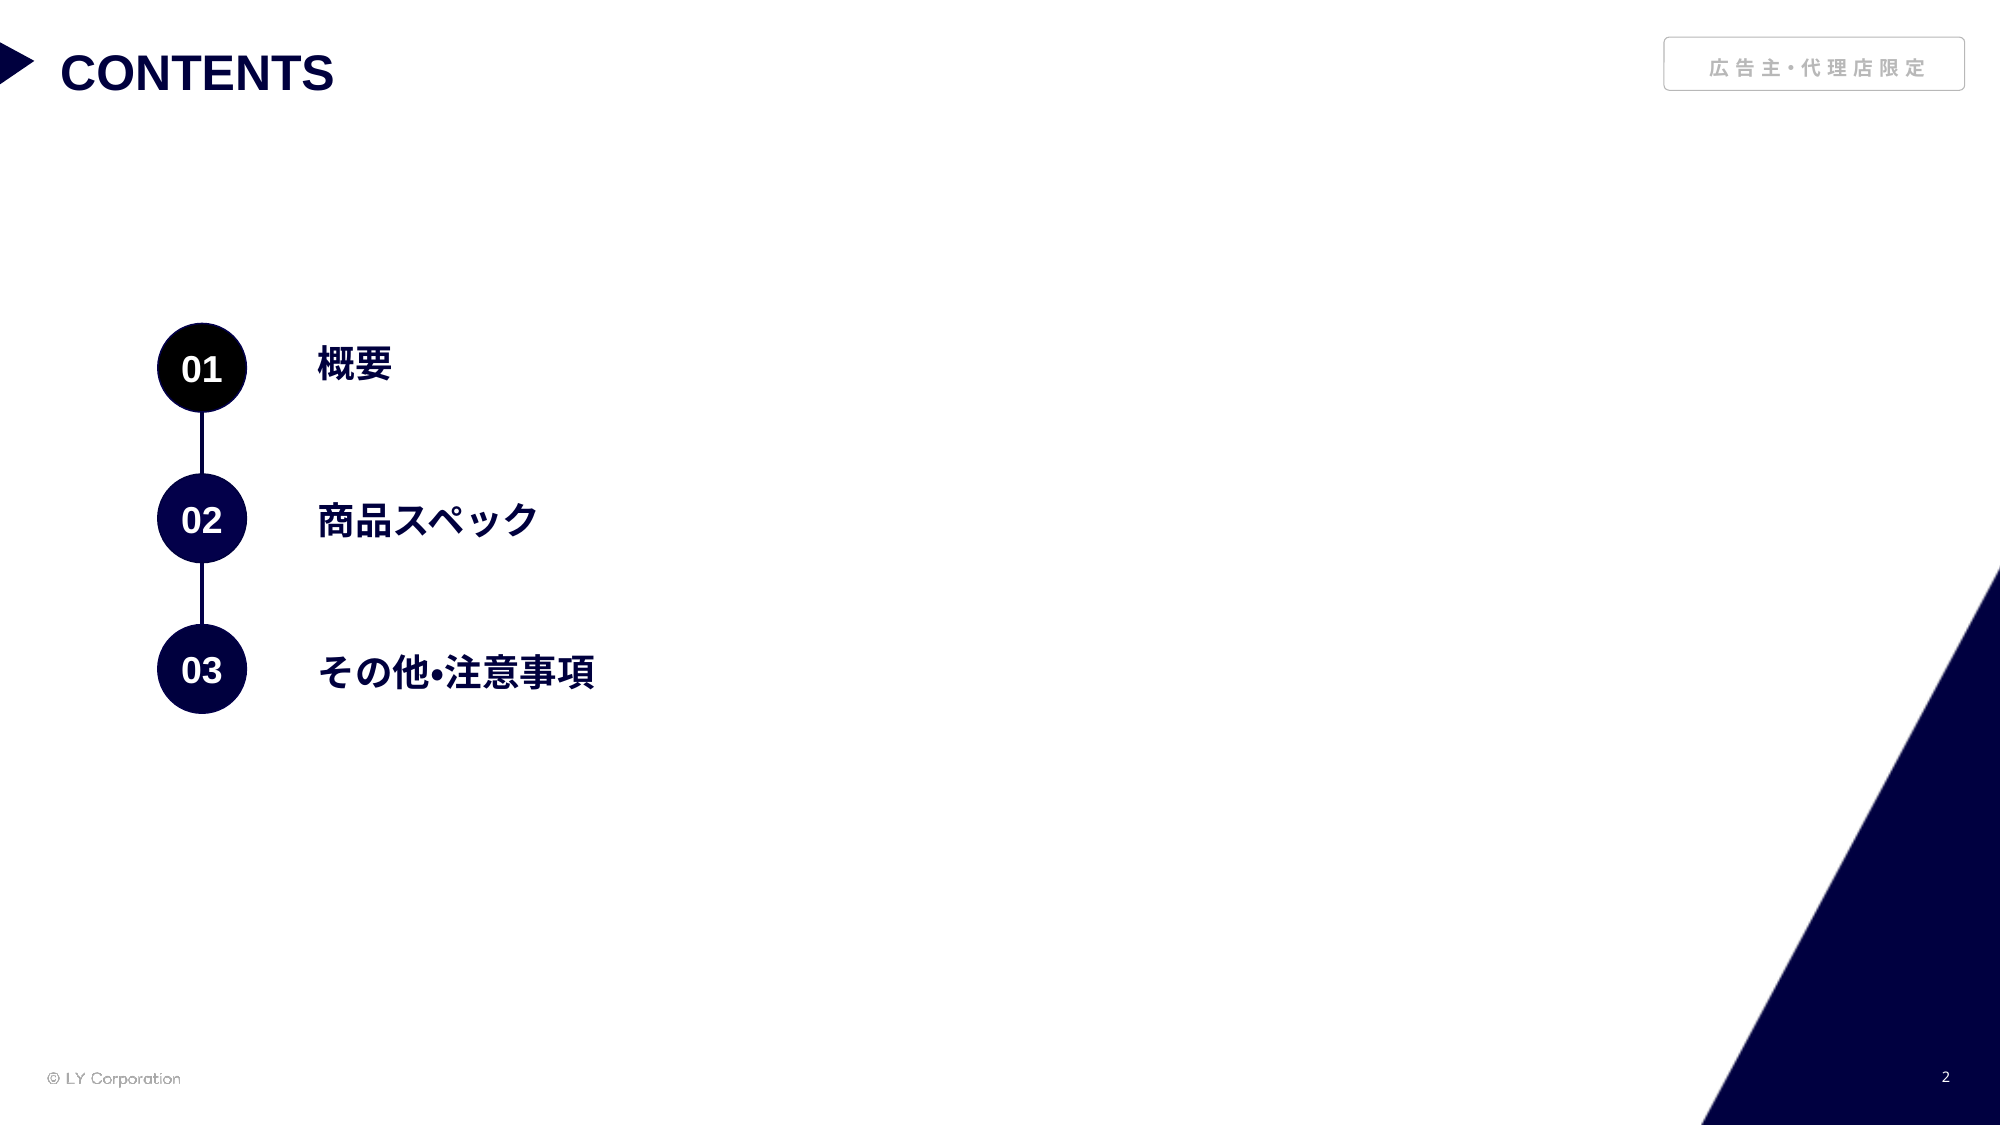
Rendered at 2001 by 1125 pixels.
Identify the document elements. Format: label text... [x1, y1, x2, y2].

list その他・注意事項 [303, 646, 1192, 706]
list 概要 [303, 338, 1192, 398]
list 商品スペック [303, 494, 1192, 554]
picture [34, 1058, 193, 1101]
